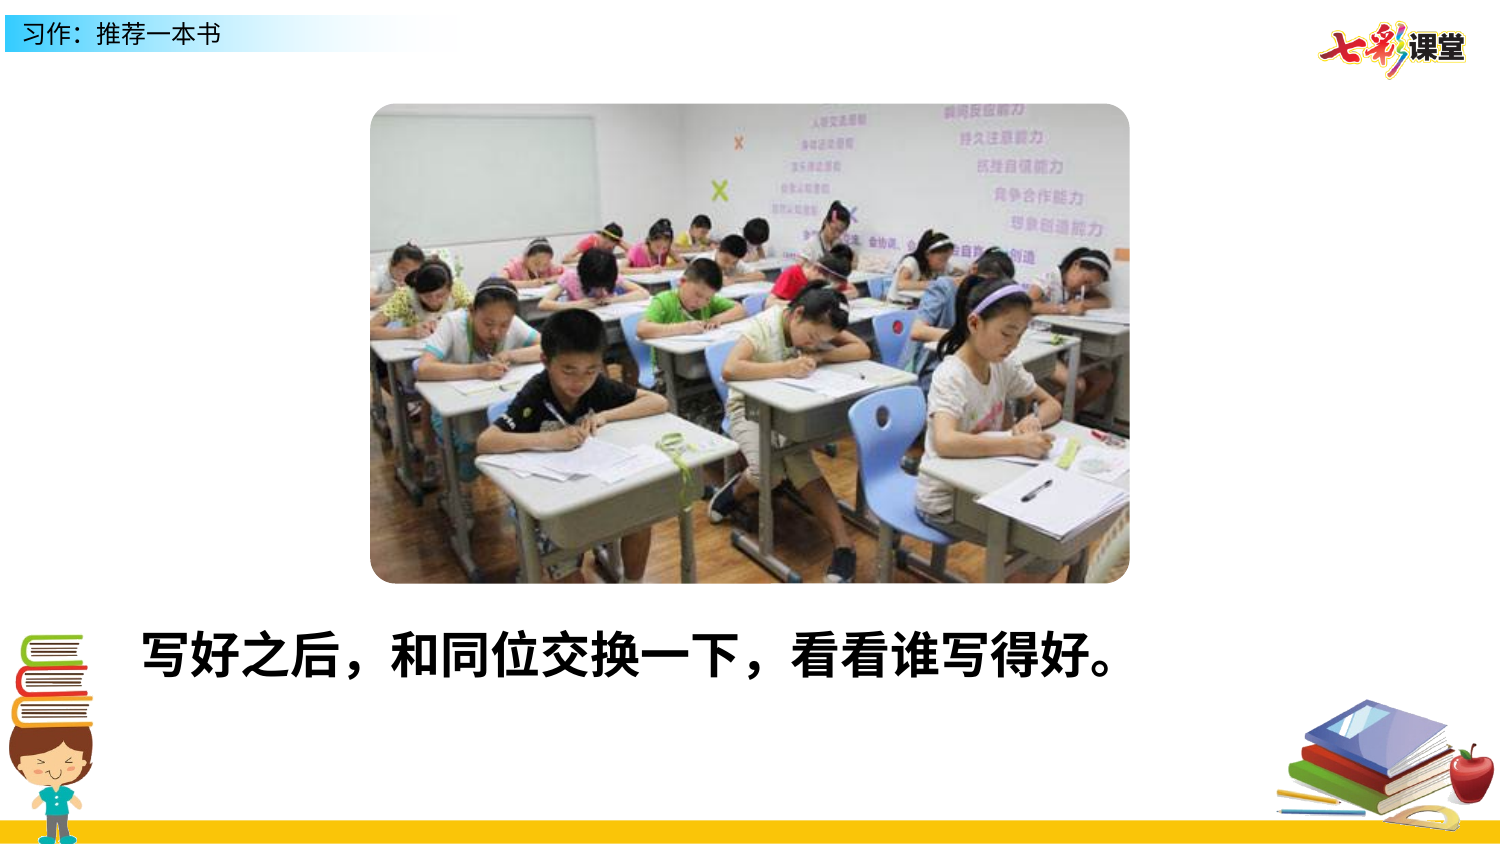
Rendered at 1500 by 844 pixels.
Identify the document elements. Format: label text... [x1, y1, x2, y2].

picture [1316, 20, 1468, 80]
picture [1227, 662, 1500, 844]
picture [0, 616, 167, 844]
text_box 写好之后，和同位交换一下，看看谁写得好。 [129, 618, 1402, 690]
picture [369, 103, 1130, 584]
